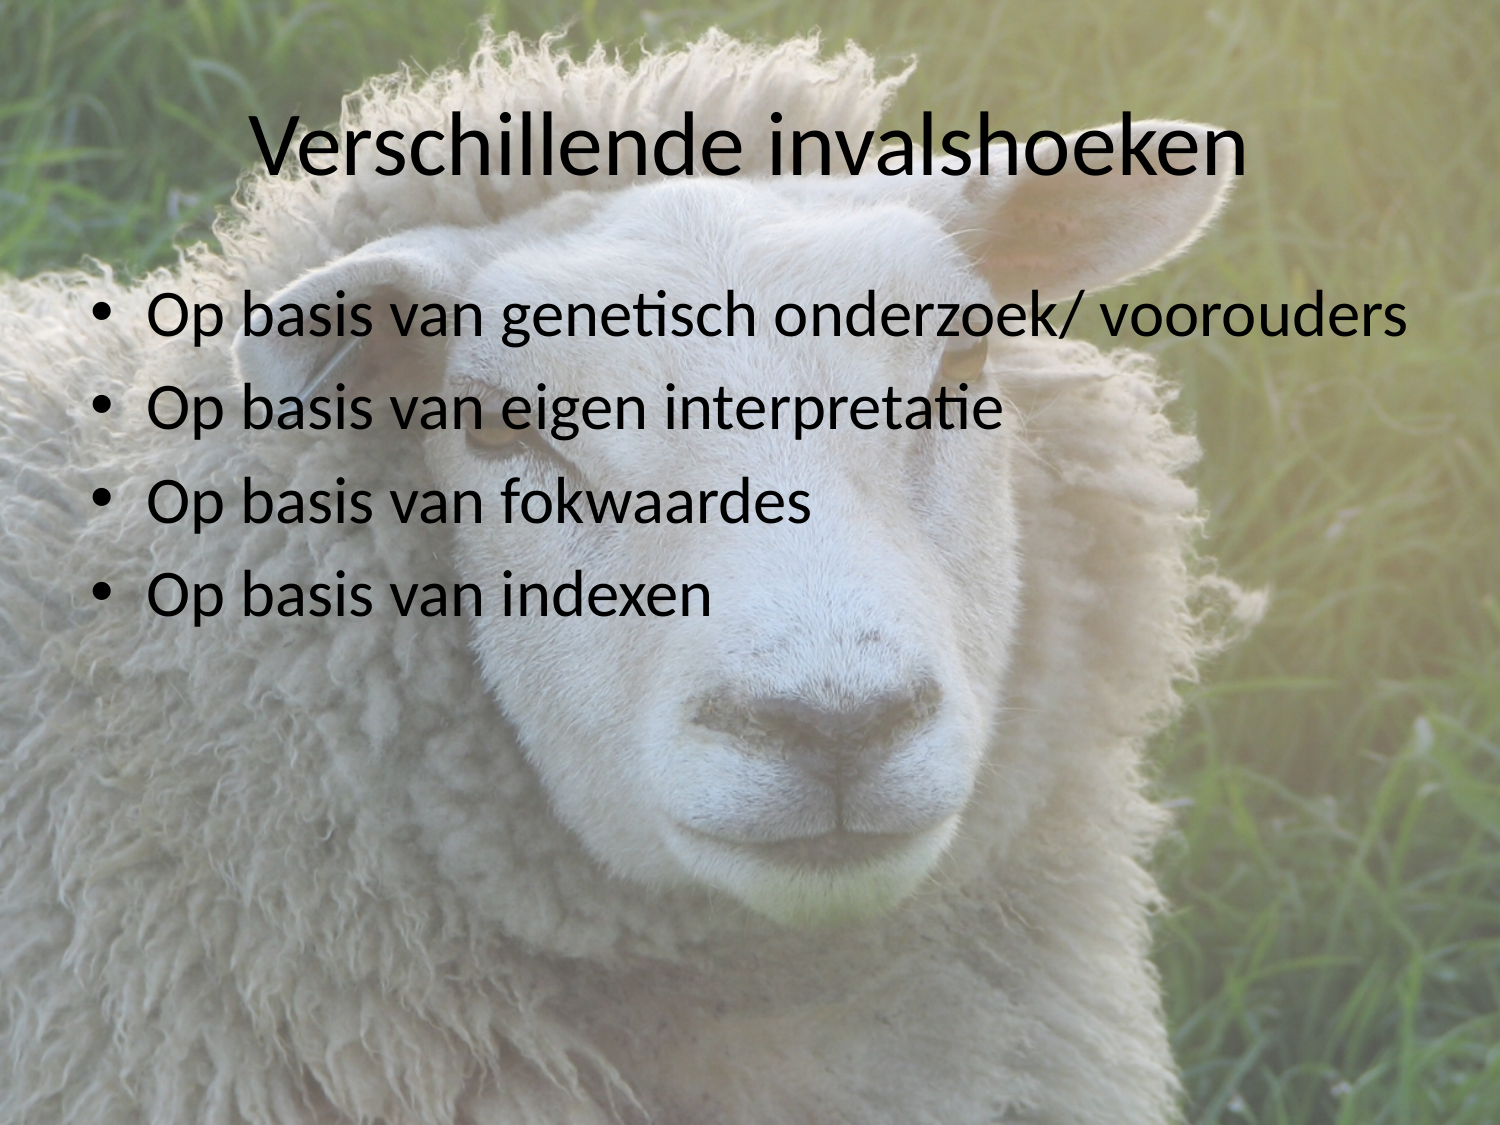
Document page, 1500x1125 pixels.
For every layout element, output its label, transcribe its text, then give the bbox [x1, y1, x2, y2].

title Verschillende invalshoeken [75, 45, 1425, 233]
list Op basis van genetisch onderzoek/ voorouders Op basis van eigen interpretatie Op basis van fokwaardes Op basis van indexen [75, 262, 1425, 1005]
